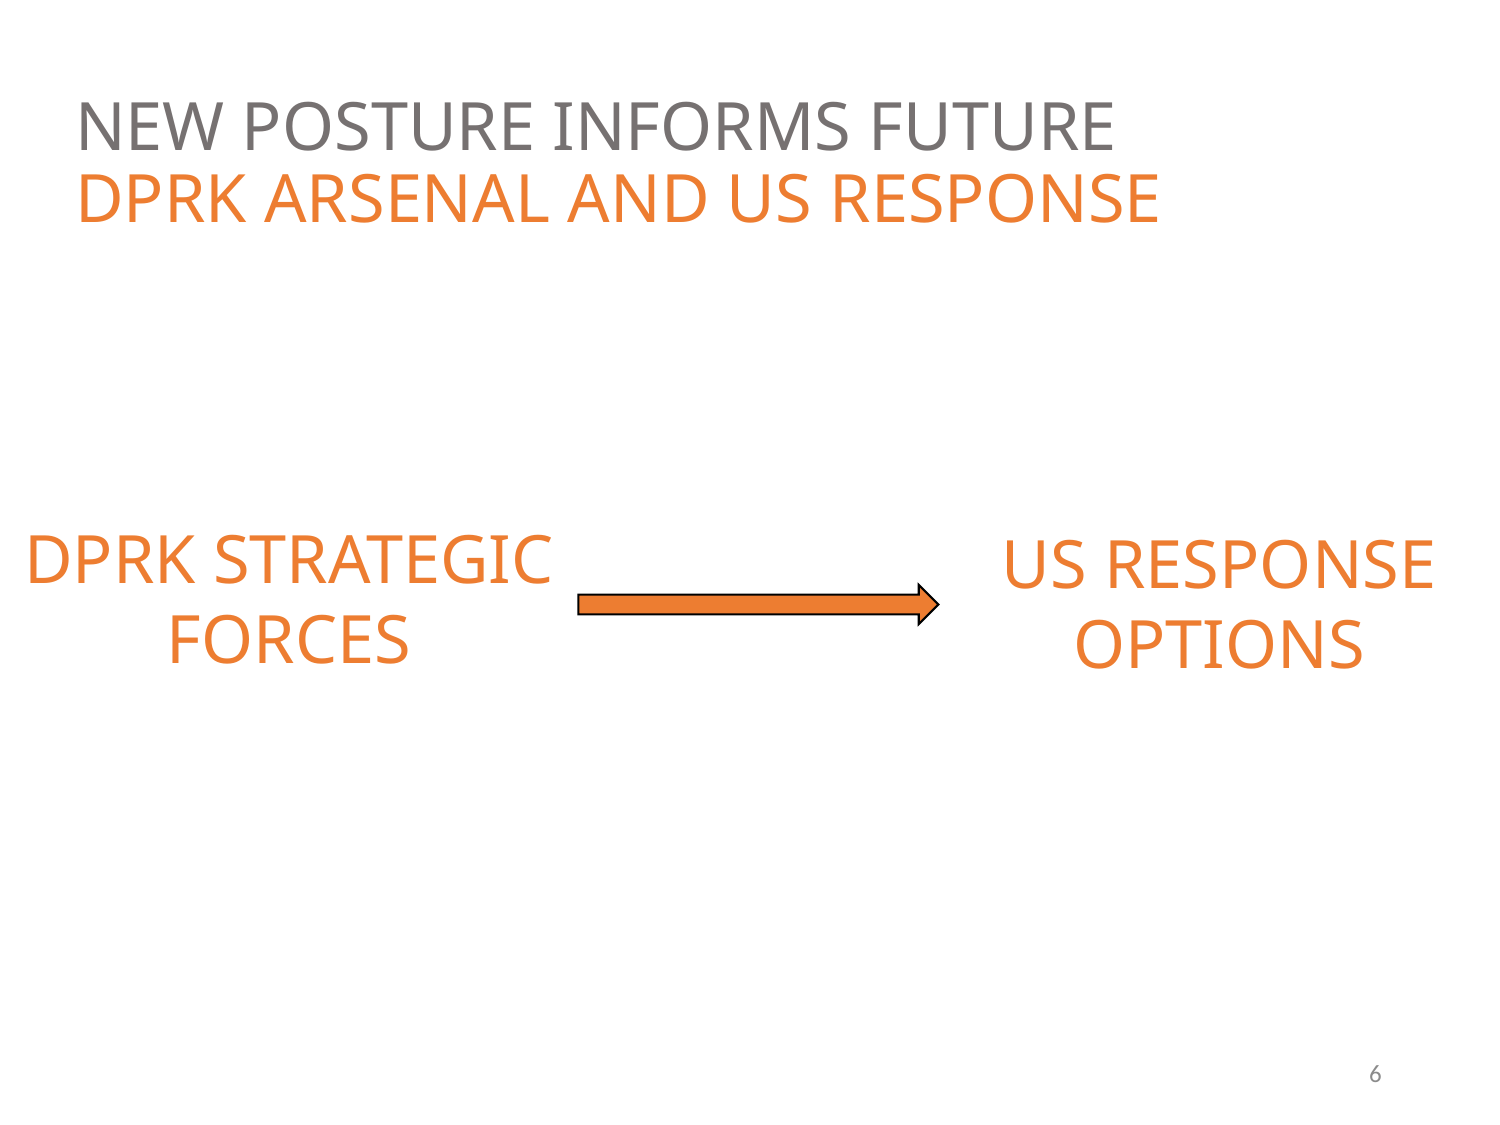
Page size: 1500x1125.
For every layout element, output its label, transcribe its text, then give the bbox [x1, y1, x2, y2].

text_box NEW POSTURE INFORMS FUTURE DPRK ARSENAL AND US RESPONSE [59, 104, 1305, 225]
text_box [577, 582, 940, 627]
slide_number 6 [1059, 1042, 1397, 1103]
text_box US RESPONSE OPTIONS [938, 514, 1500, 695]
text_box DPRK STRATEGIC FORCES [0, 509, 579, 700]
